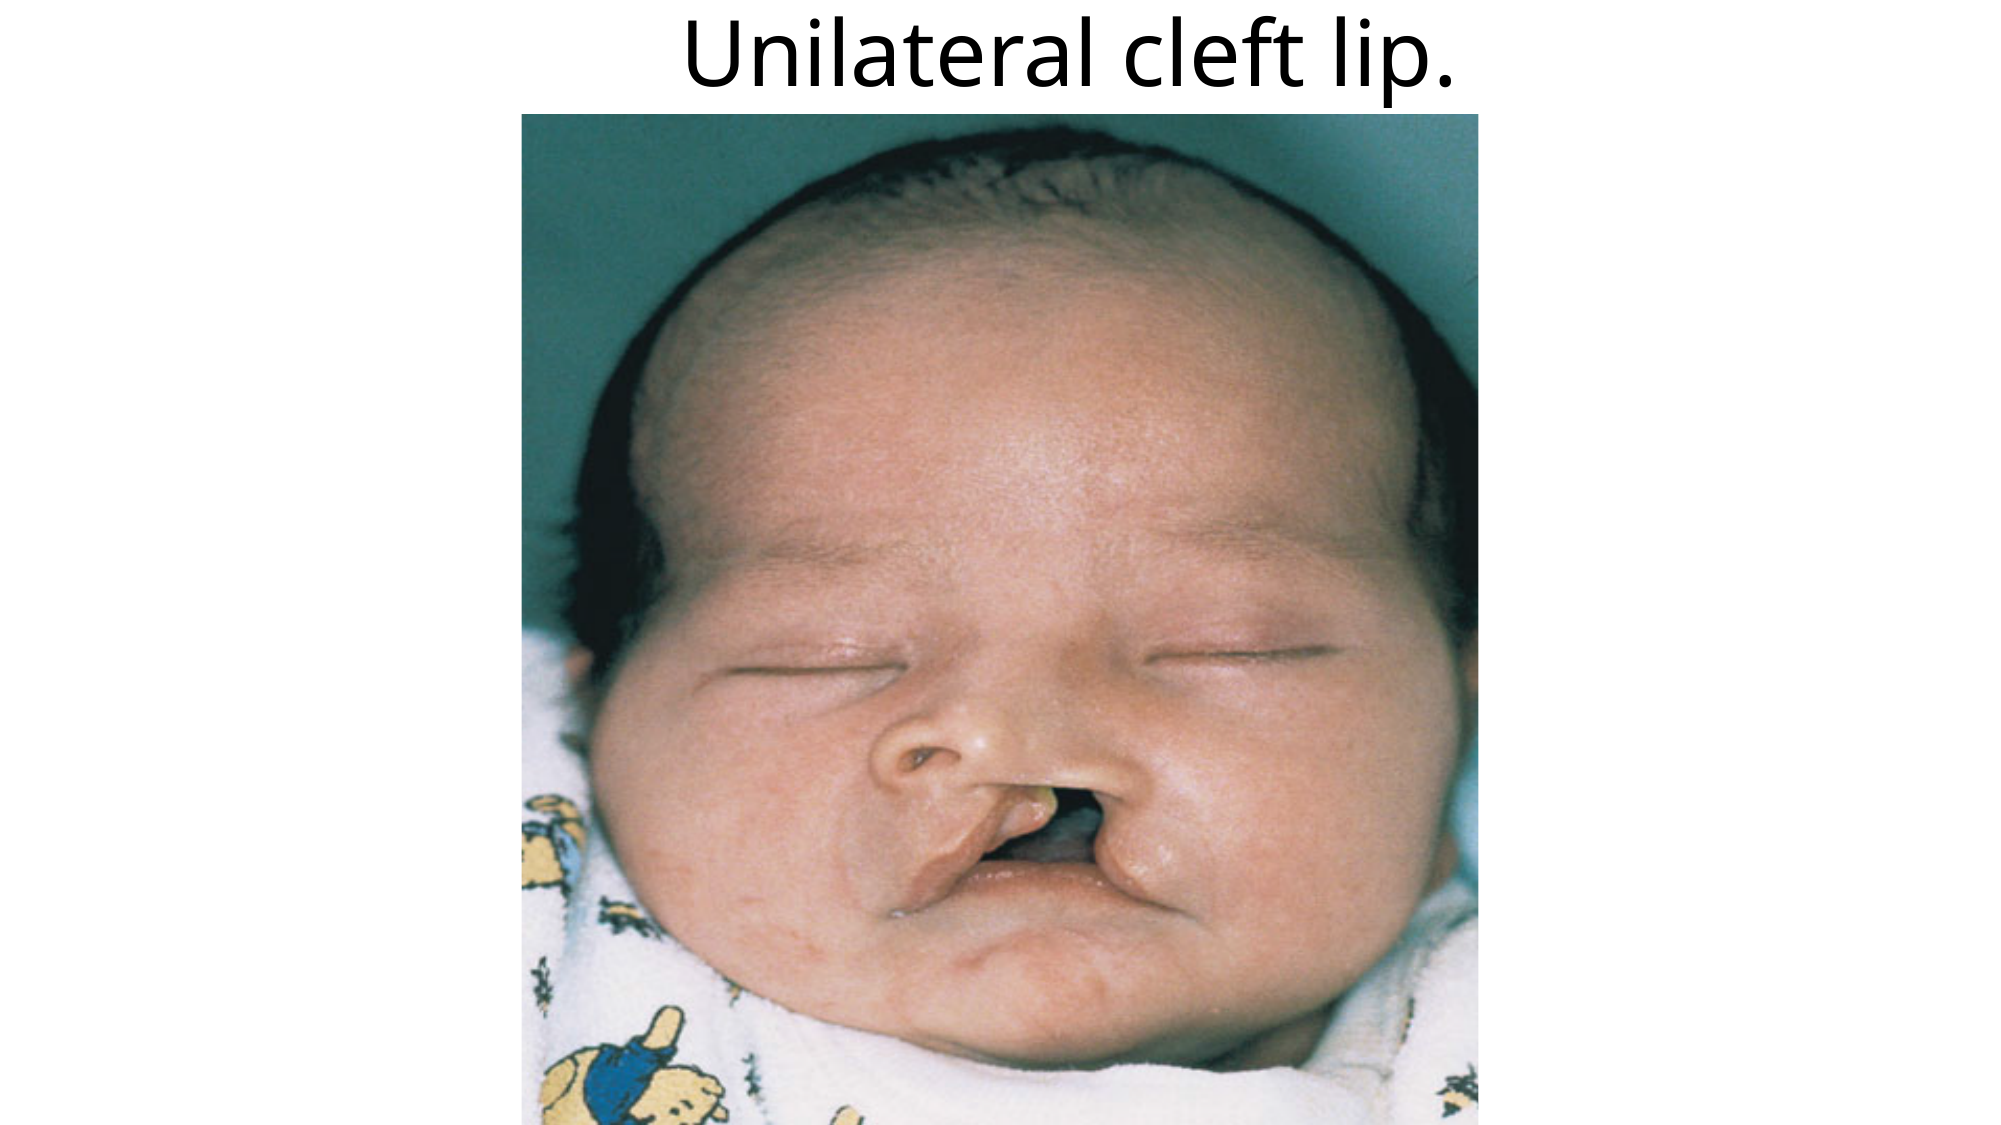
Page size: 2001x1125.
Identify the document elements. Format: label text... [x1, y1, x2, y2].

title Unilateral cleft lip. [0, 0, 2000, 115]
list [521, 114, 1479, 1125]
